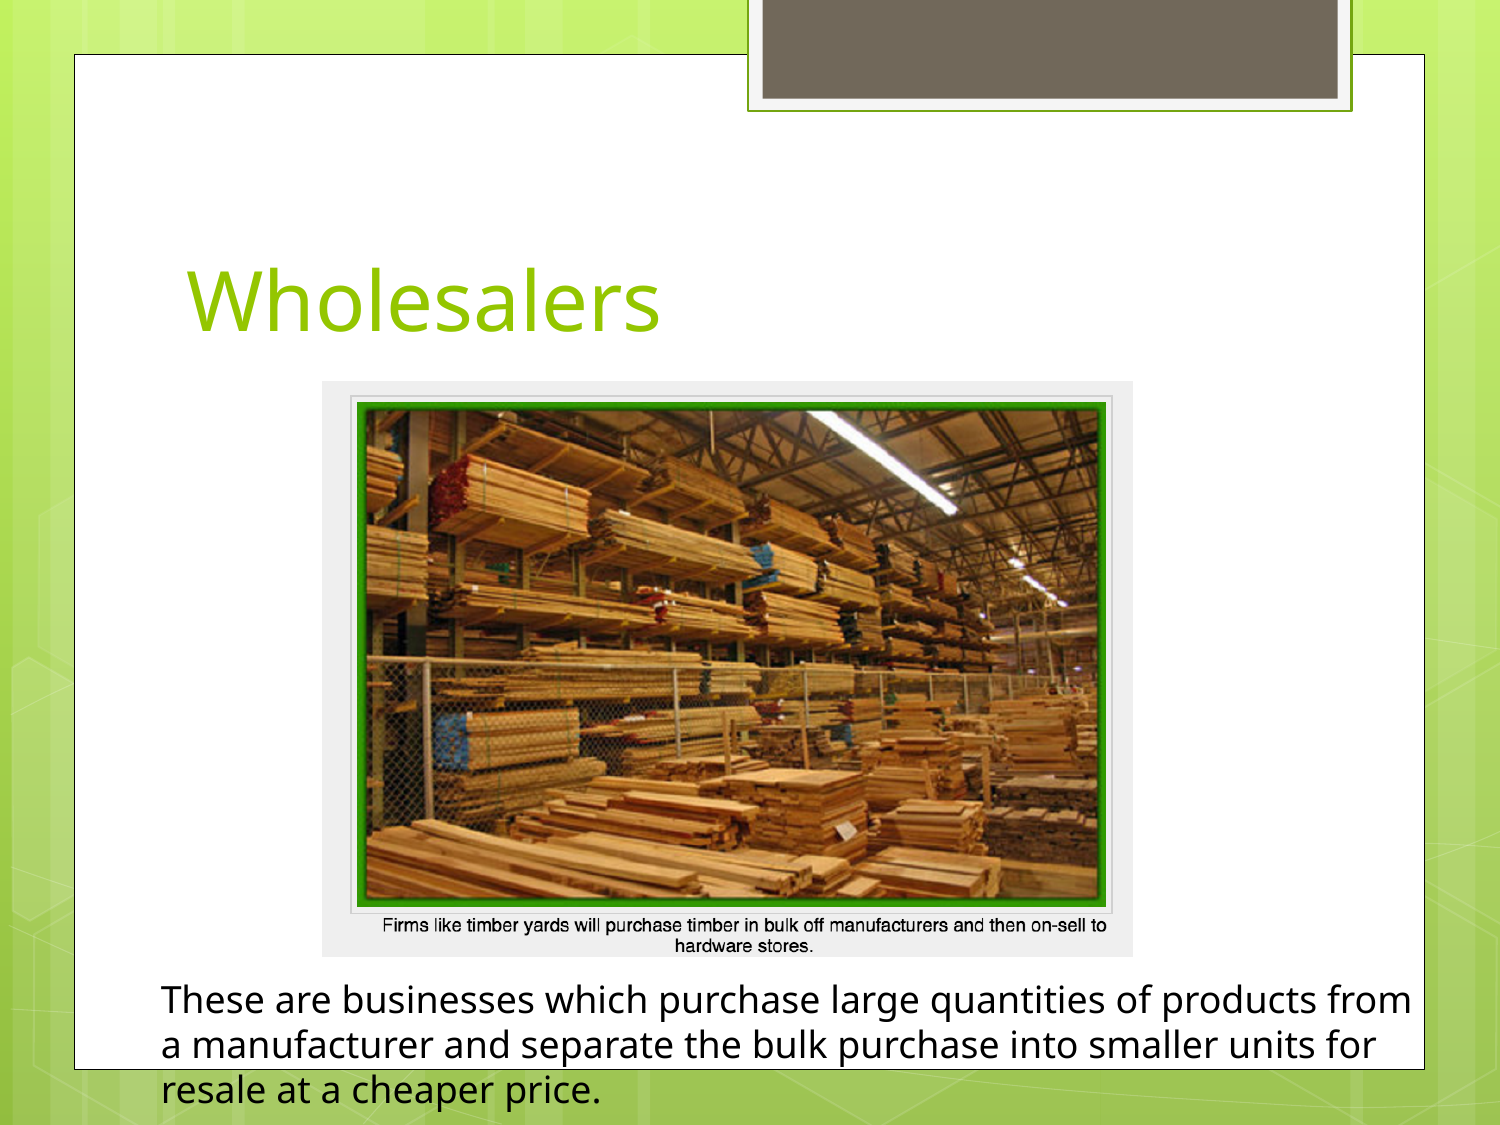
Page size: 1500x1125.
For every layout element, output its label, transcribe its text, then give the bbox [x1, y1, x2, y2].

text_box These are businesses which purchase large quantities of products from a manufacturer and separate the bulk purchase into smaller units for resale at a cheaper price. [146, 969, 1429, 1119]
title Wholesalers [171, 168, 1324, 357]
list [170, 380, 1284, 958]
